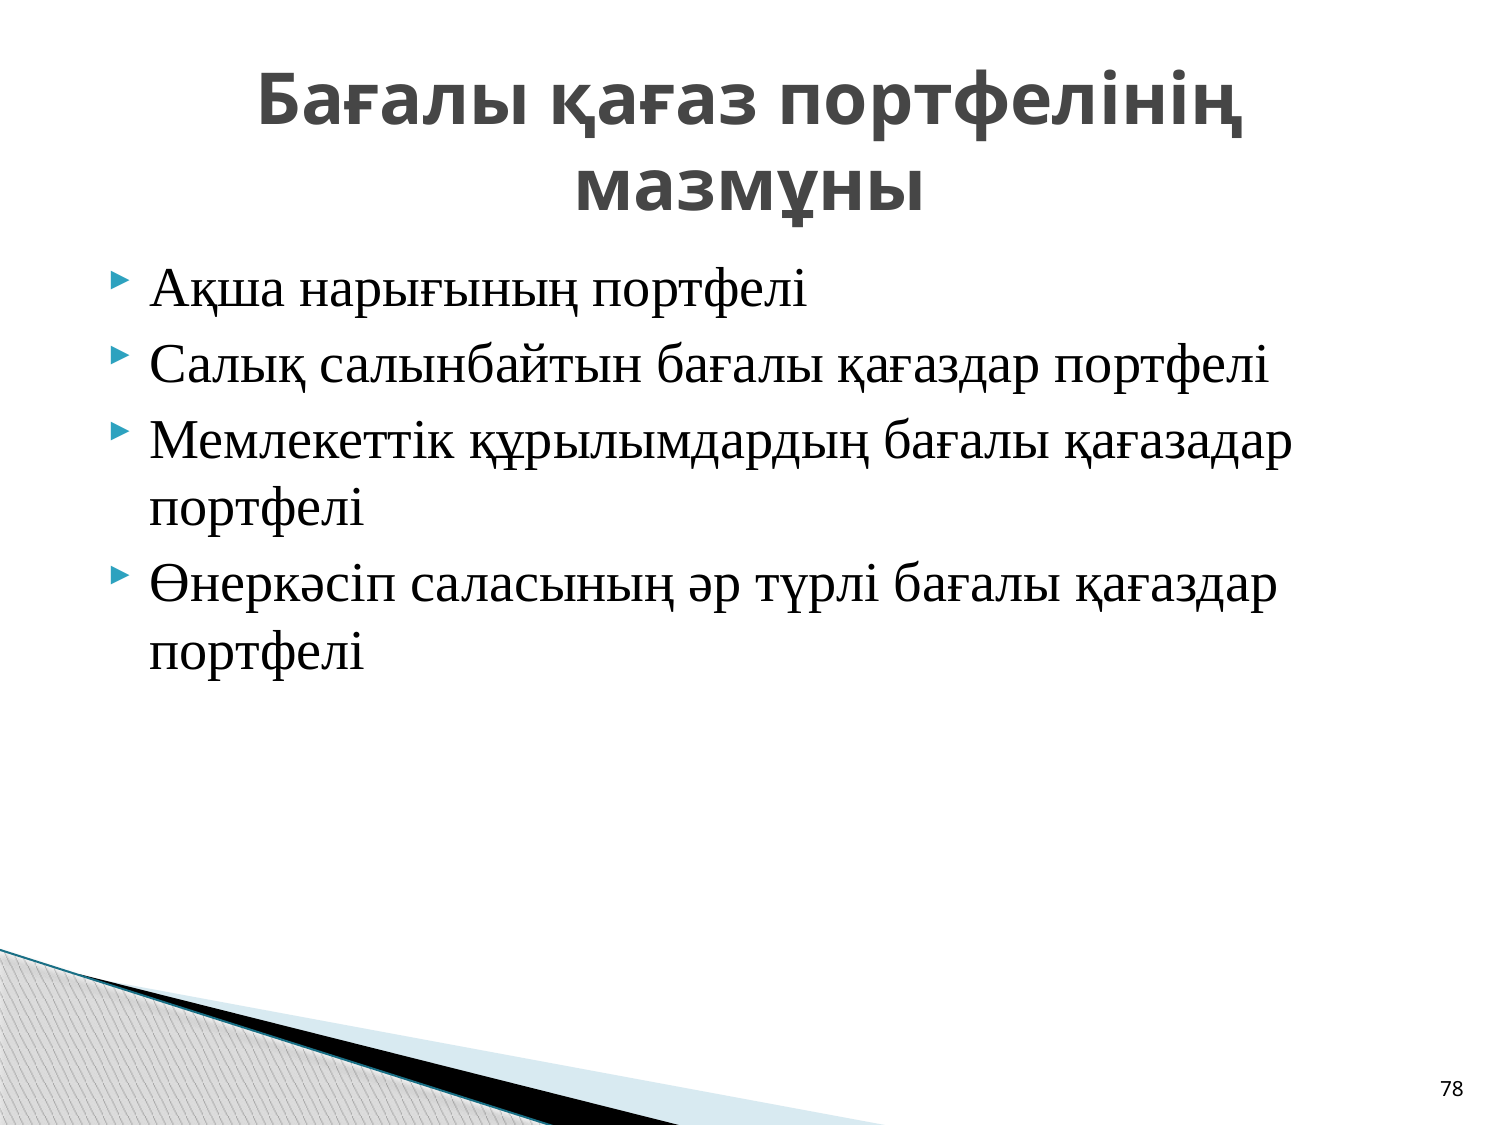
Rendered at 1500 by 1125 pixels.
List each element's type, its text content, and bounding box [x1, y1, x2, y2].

slide_number 78 [1418, 1051, 1479, 1112]
title Бағалы қағаз портфелінің мазмұны [75, 45, 1425, 233]
list Ақша нарығының портфелі Салық салынбайтын бағалы қағаздар портфелі Мемлекеттік құрылымдардың бағалы қағазадар портфелі Өнеркәсіп саласының әр түрлі бағалы қағаздар портфелі [75, 243, 1425, 986]
